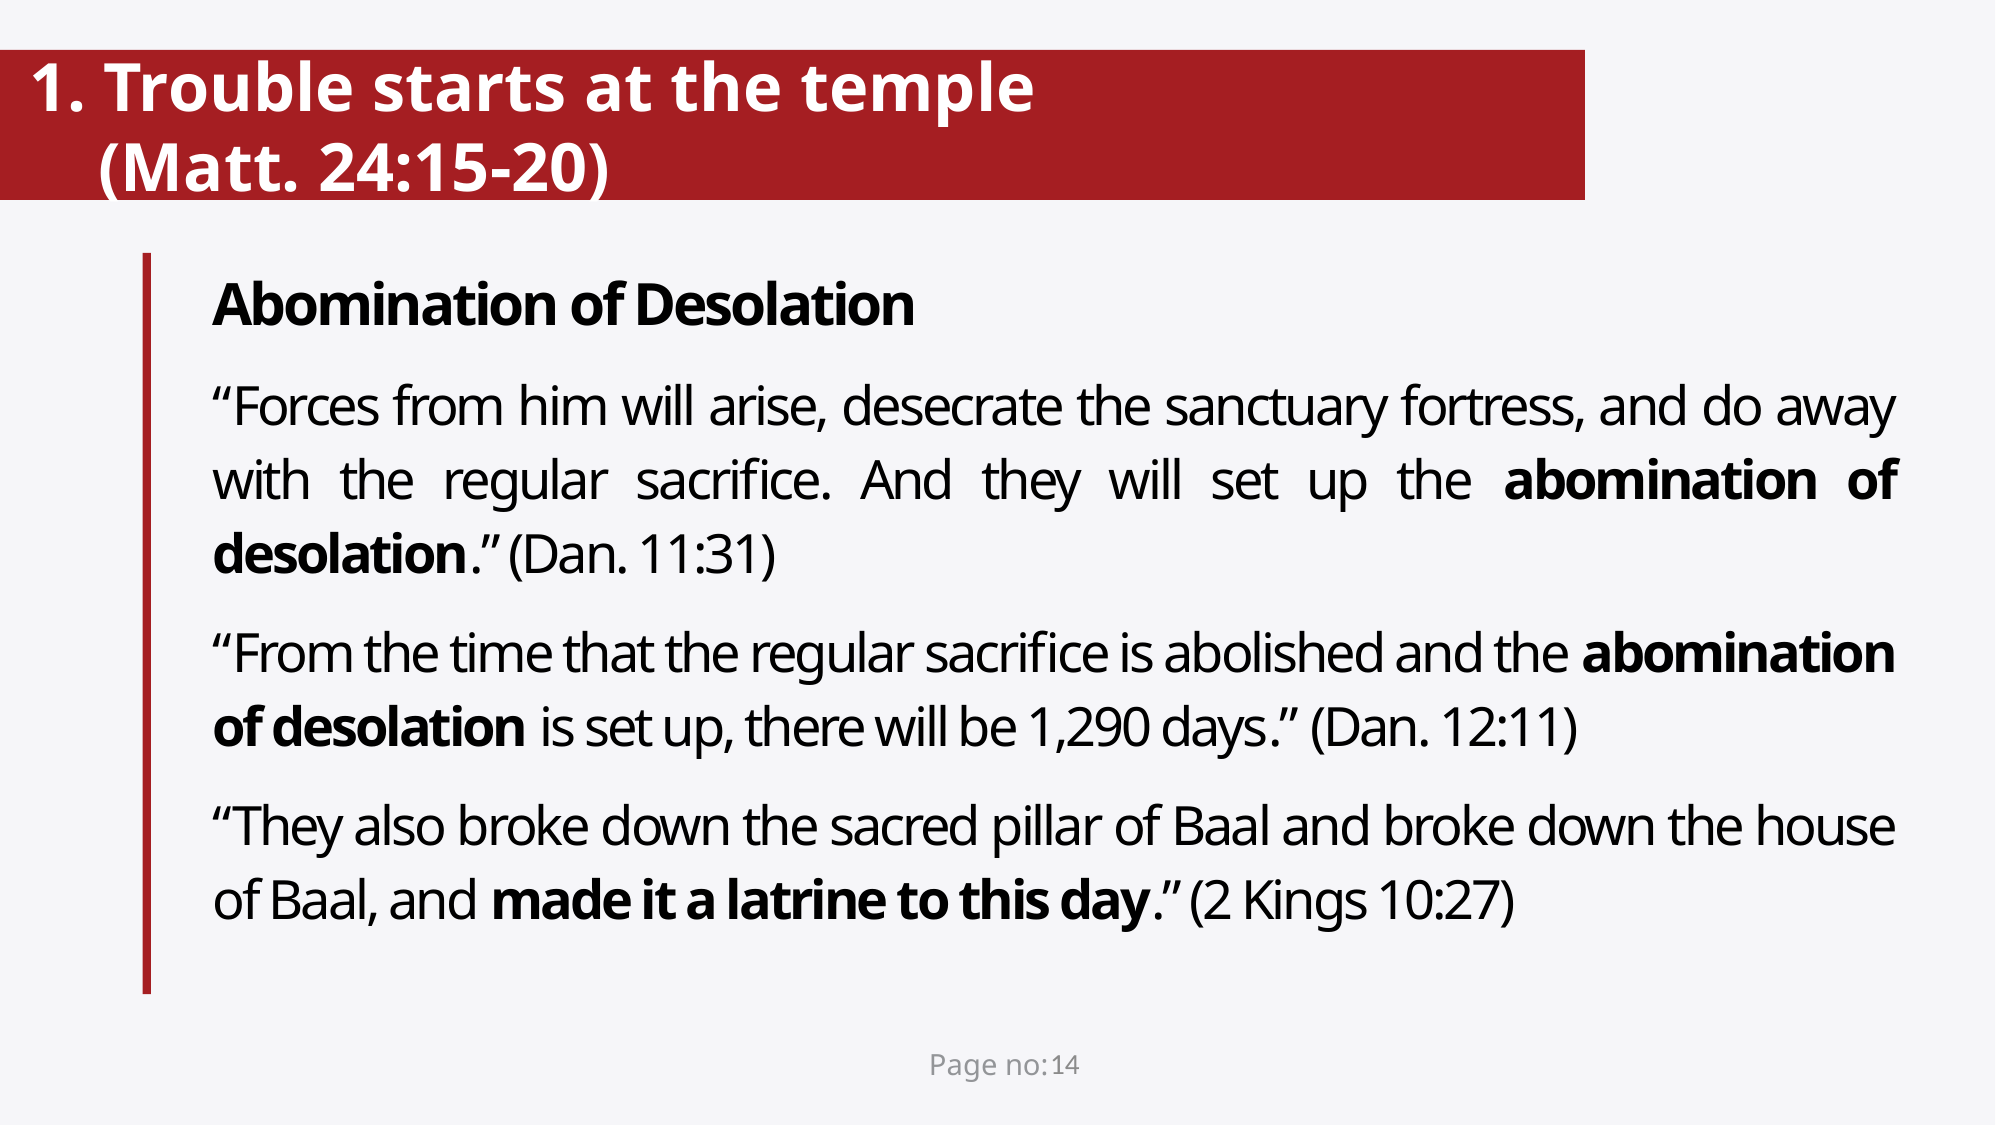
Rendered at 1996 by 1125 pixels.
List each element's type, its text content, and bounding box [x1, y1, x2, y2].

subtitle Abomination of Desolation “Forces from him will arise, desecrate the sanctuary fortress, and do away with the regular sacrifice. And they will set up the abomination of desolation.” (Dan. 11:31) “From the time that the regular sacrifice is abolished and the abomination of desolation is set up, there will be 1,290 days.” (Dan. 12:11) “They also broke down the sacred pillar of Baal and broke down the house of Baal, and made it a latrine to this day.” (2 Kings 10:27) [197, 249, 1910, 1000]
title 1. Trouble starts at the temple (Matt. 24:15-20) [14, 62, 1810, 188]
